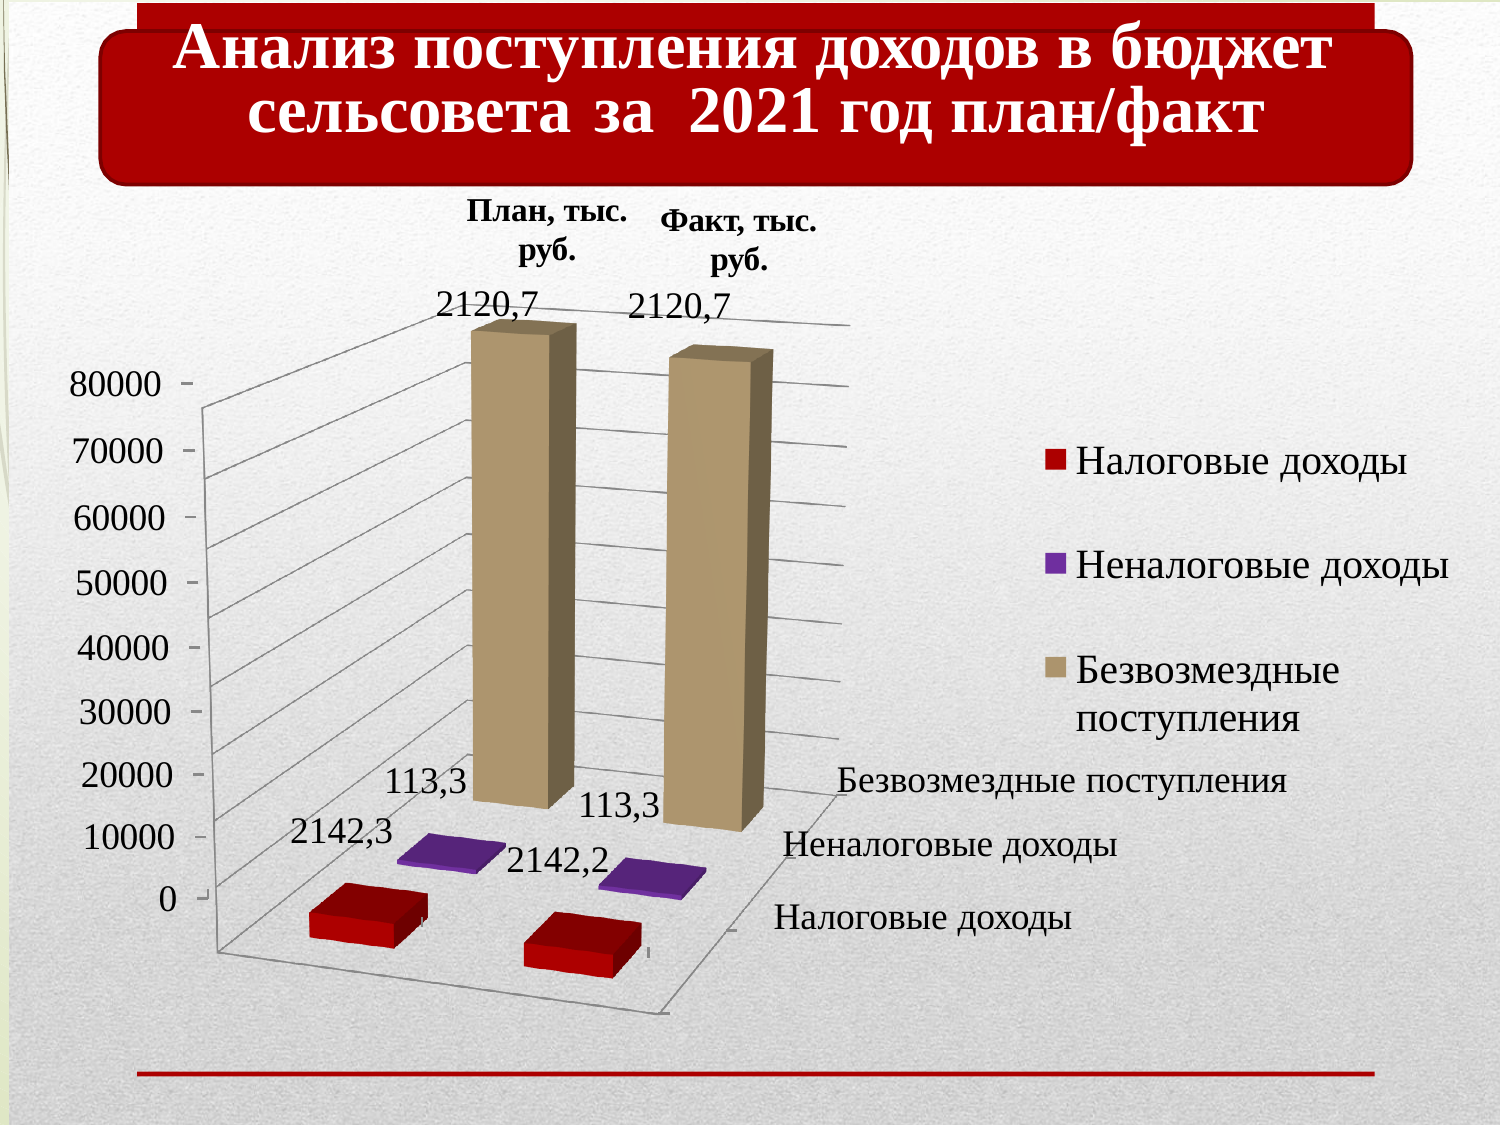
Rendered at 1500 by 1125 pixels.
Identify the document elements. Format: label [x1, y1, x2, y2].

text_box [98, 28, 1414, 678]
text_box [9, 2, 1500, 1125]
